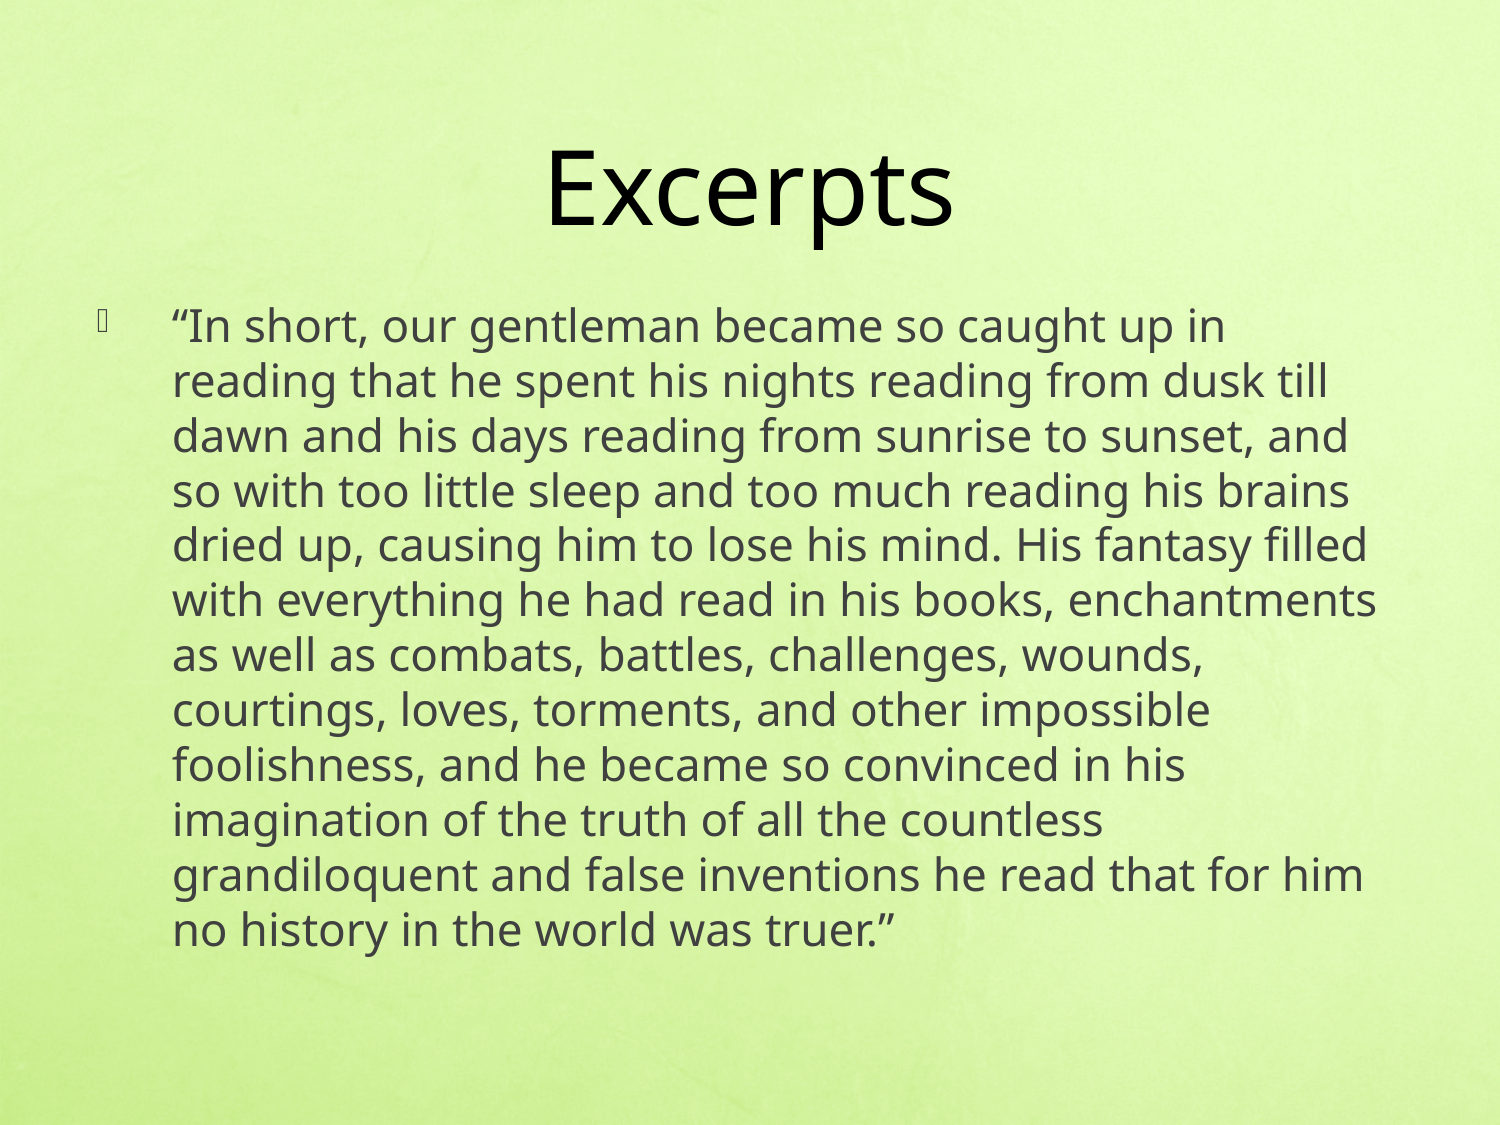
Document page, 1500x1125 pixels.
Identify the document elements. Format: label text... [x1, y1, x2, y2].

title Excerpts [81, 15, 1419, 254]
list “In short, our gentleman became so caught up in reading that he spent his nights reading from dusk till dawn and his days reading from sunrise to sunset, and so with too little sleep and too much reading his brains dried up, causing him to lose his mind. His fantasy filled with everything he had read in his books, enchantments as well as combats, battles, challenges, wounds, courtings, loves, torments, and other impossible foolishness, and he became so convinced in his imagination of the truth of all the countless grandiloquent and false inventions he read that for him no history in the world was truer.” [81, 288, 1419, 1005]
